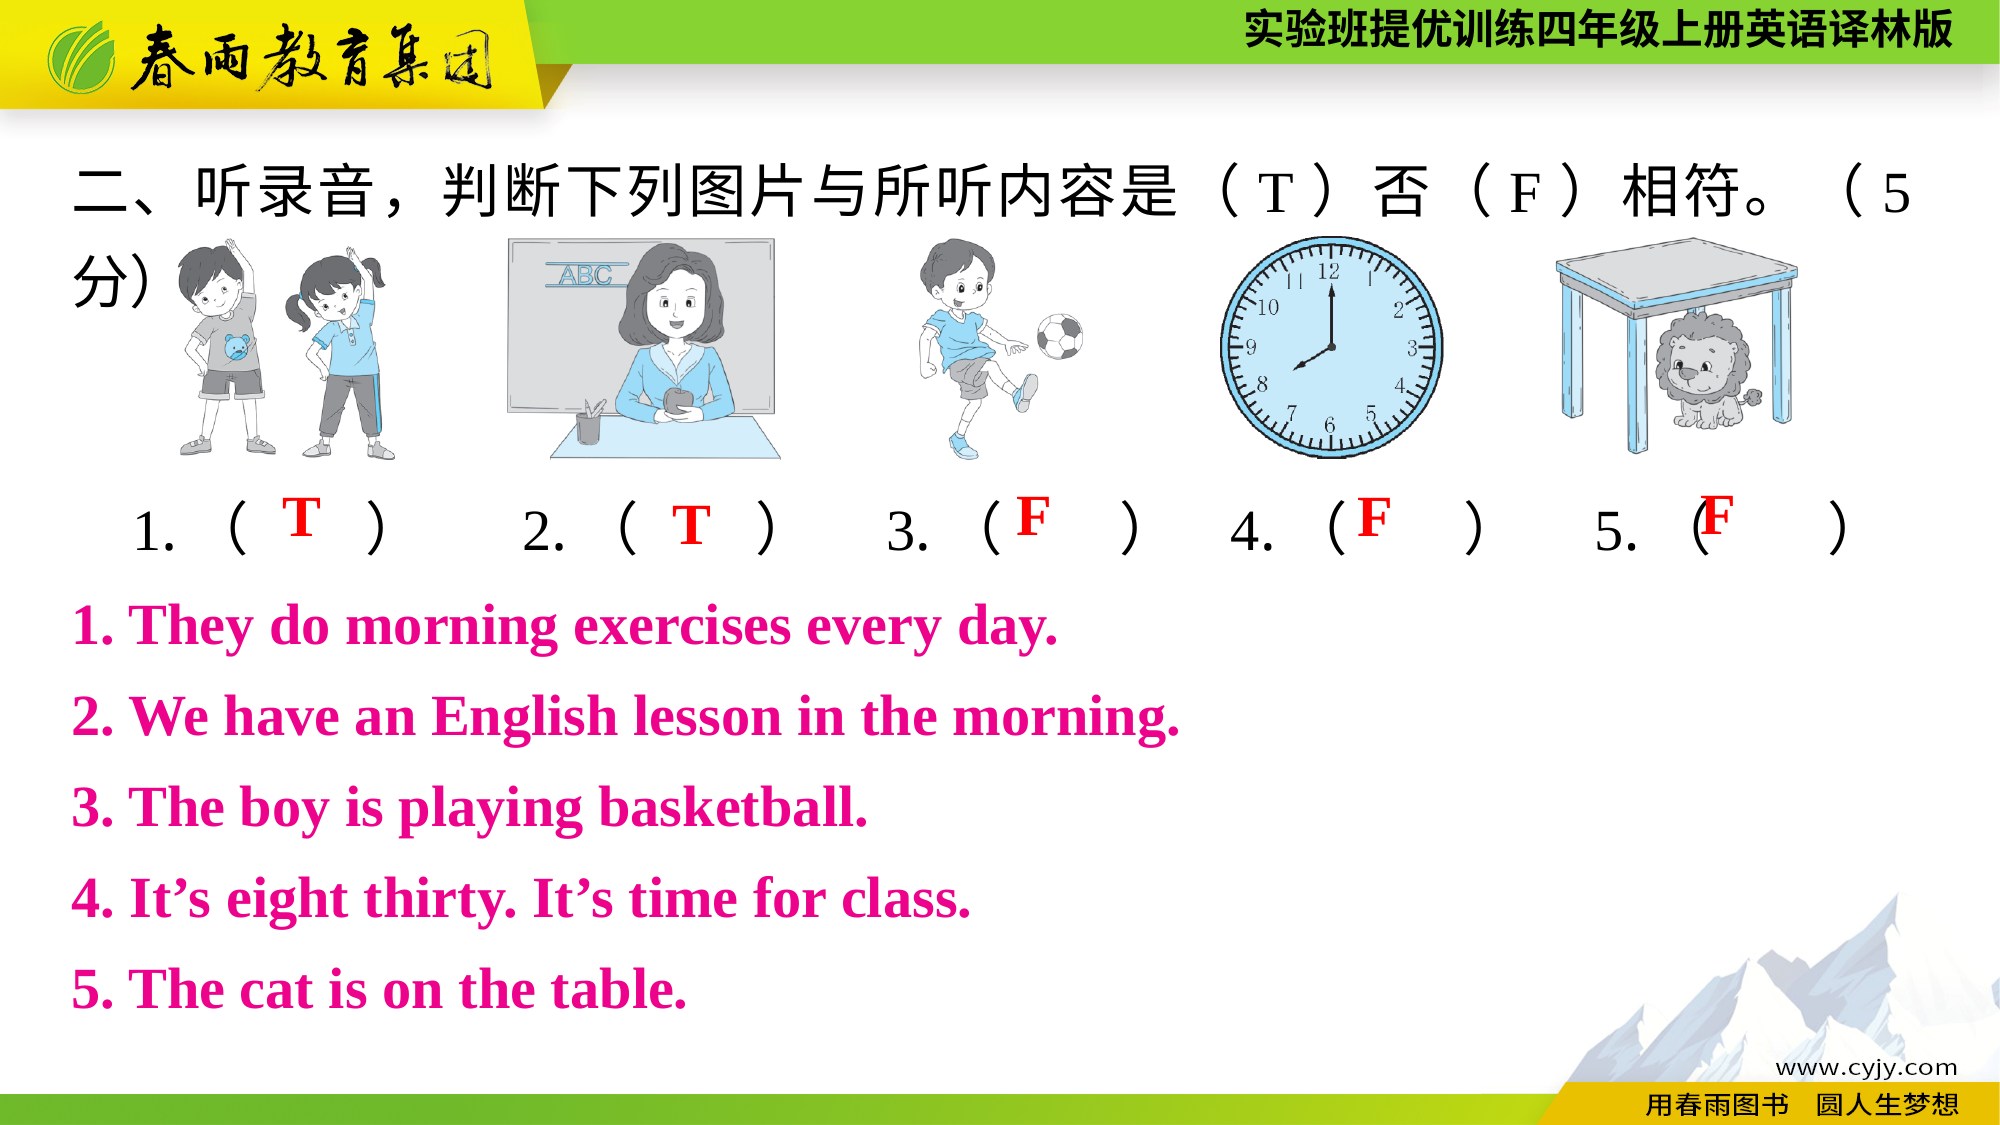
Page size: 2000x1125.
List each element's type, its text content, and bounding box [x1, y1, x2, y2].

text_box 1.（ ） 2.（ ） 3.（ ） 4.（ ） 5.（ ） [727, 450, 1944, 570]
text_box T [267, 487, 337, 556]
text_box T [657, 487, 727, 557]
text_box 1.（ ） 2.（ ） 3.（ ） 4.（ ） 5.（ ） [59, 450, 657, 557]
list 二、听录音，判断下列图片与所听内容是（T）否（F）相符。（5分） [56, 125, 1941, 223]
picture [0, 0, 2000, 1125]
text_box F [1001, 487, 1067, 555]
text_box F [1342, 487, 1409, 556]
text_box F [1685, 487, 1751, 554]
text_box 1. They do morning exercises every day. 2. We have an English lesson in the morning. 3. The boy is playing basketball. 4. It’s eight thirty. It’s time for class. 5. The cat is on the table. [56, 557, 1941, 1028]
